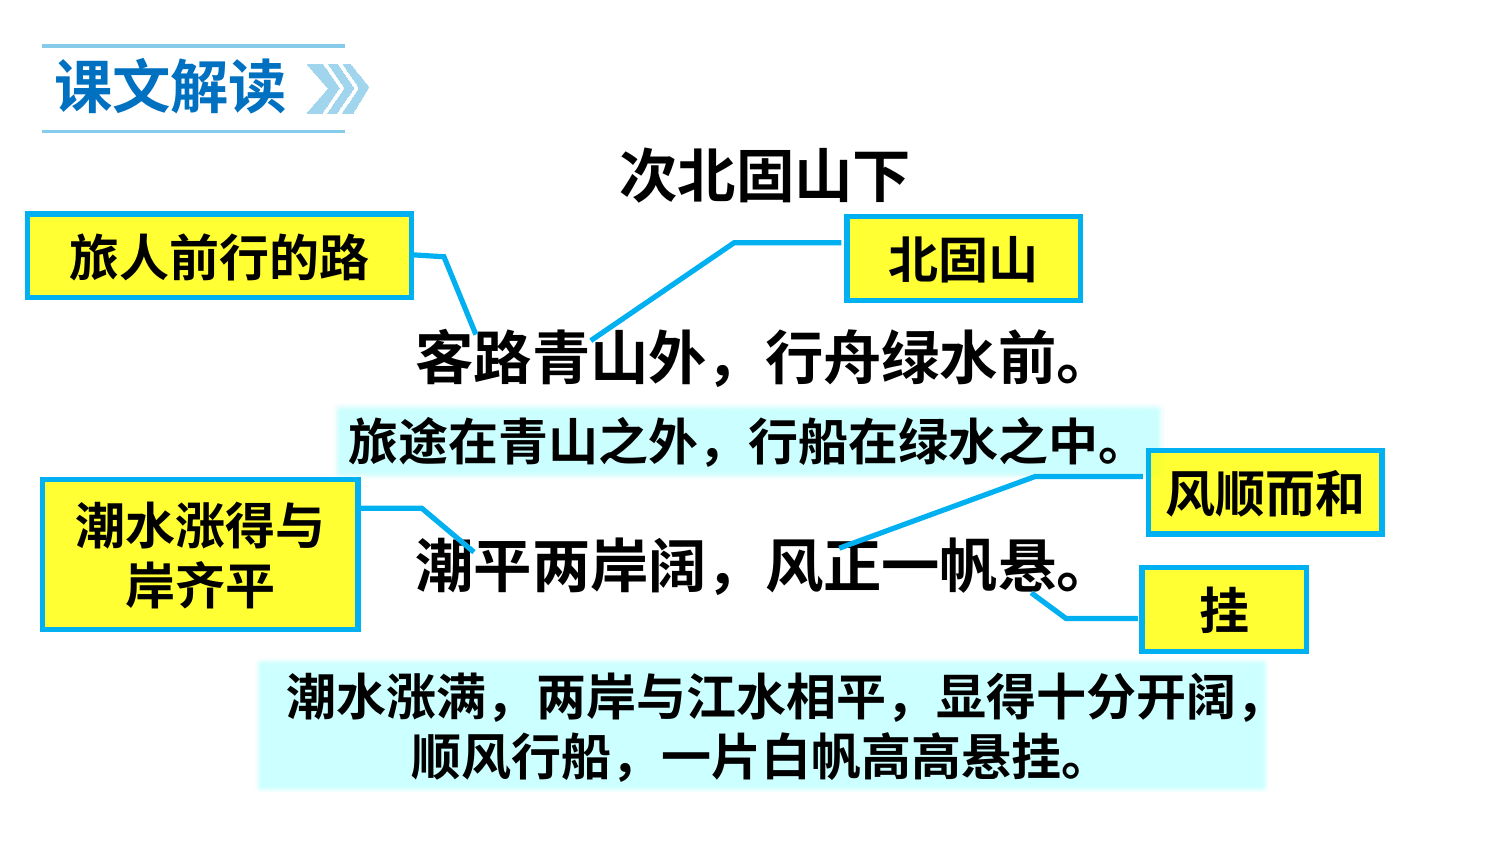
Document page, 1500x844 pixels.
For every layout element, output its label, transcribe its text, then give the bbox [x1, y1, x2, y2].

text_box 潮水涨得与岸齐平 [41, 478, 475, 630]
text_box 北固山 [846, 216, 1082, 301]
text_box 挂 [1141, 566, 1307, 652]
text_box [30, 43, 369, 133]
text_box 旅途在青山之外，行船在绿水之中。 [341, 411, 1158, 473]
text_box 挂 [1030, 591, 1138, 620]
text_box 次北固山下 客路青山外，行舟绿水前。 潮平两岸阔，风正一帆悬。 [359, 479, 1225, 607]
text_box 次北固山下 客路青山外，行舟绿水前。 潮平两岸阔，风正一帆悬。 [306, 131, 1225, 478]
text_box 北固山 [590, 241, 842, 342]
text_box 旅人前行的路 [26, 213, 477, 335]
text_box 风顺而和 [1147, 449, 1383, 535]
text_box 潮水涨满，两岸与江水相平，显得十分开阔，顺风行船，一片白帆高高悬挂。 [262, 665, 1262, 786]
text_box 风顺而和 [838, 475, 1143, 550]
